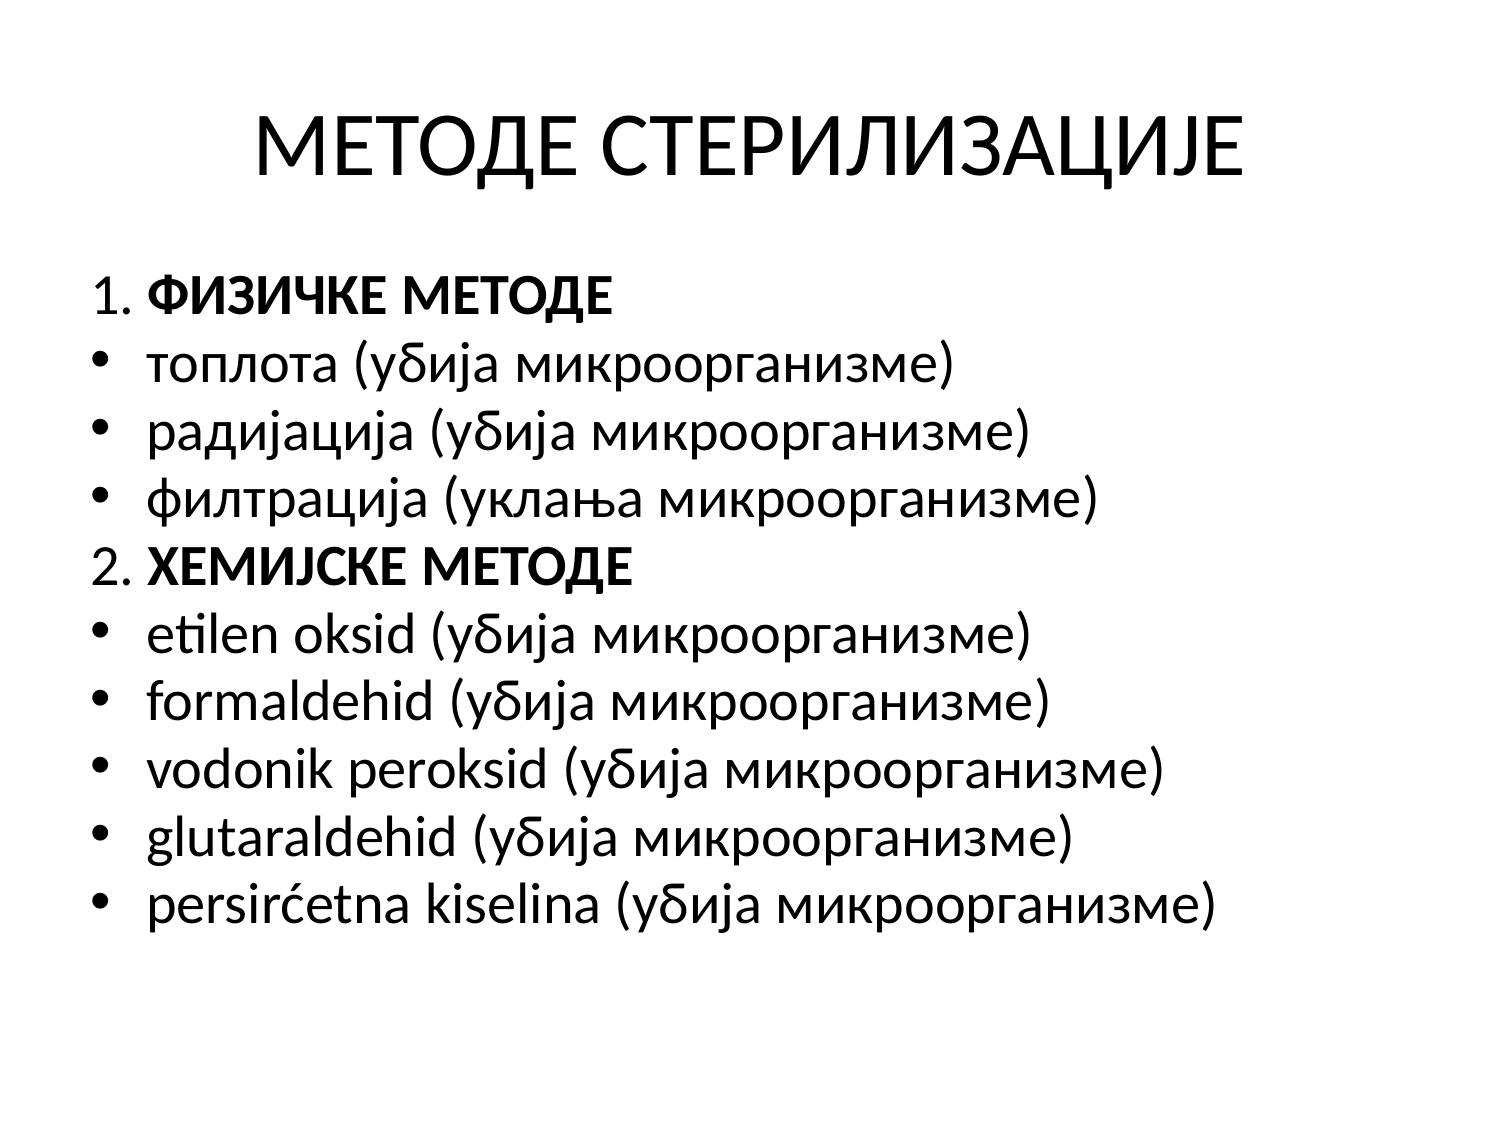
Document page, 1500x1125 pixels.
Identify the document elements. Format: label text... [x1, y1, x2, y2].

list 1. ФИЗИЧКЕ МЕТОДЕ топлота (убија микроорганизме) радијација (убија микроорганизме) филтрација (уклања микроорганизме) 2. ХЕМИЈСКЕ МЕТОДЕ etilen oksid (убија микроорганизме) formaldehid (убија микроорганизме) vodonik peroksid (убија микроорганизме) glutaraldehid (убија микроорганизме) persirćetna kiselina (убија микроорганизме) [75, 262, 1425, 1005]
title МЕТОДЕ СТЕРИЛИЗАЦИЈЕ [75, 45, 1425, 233]
